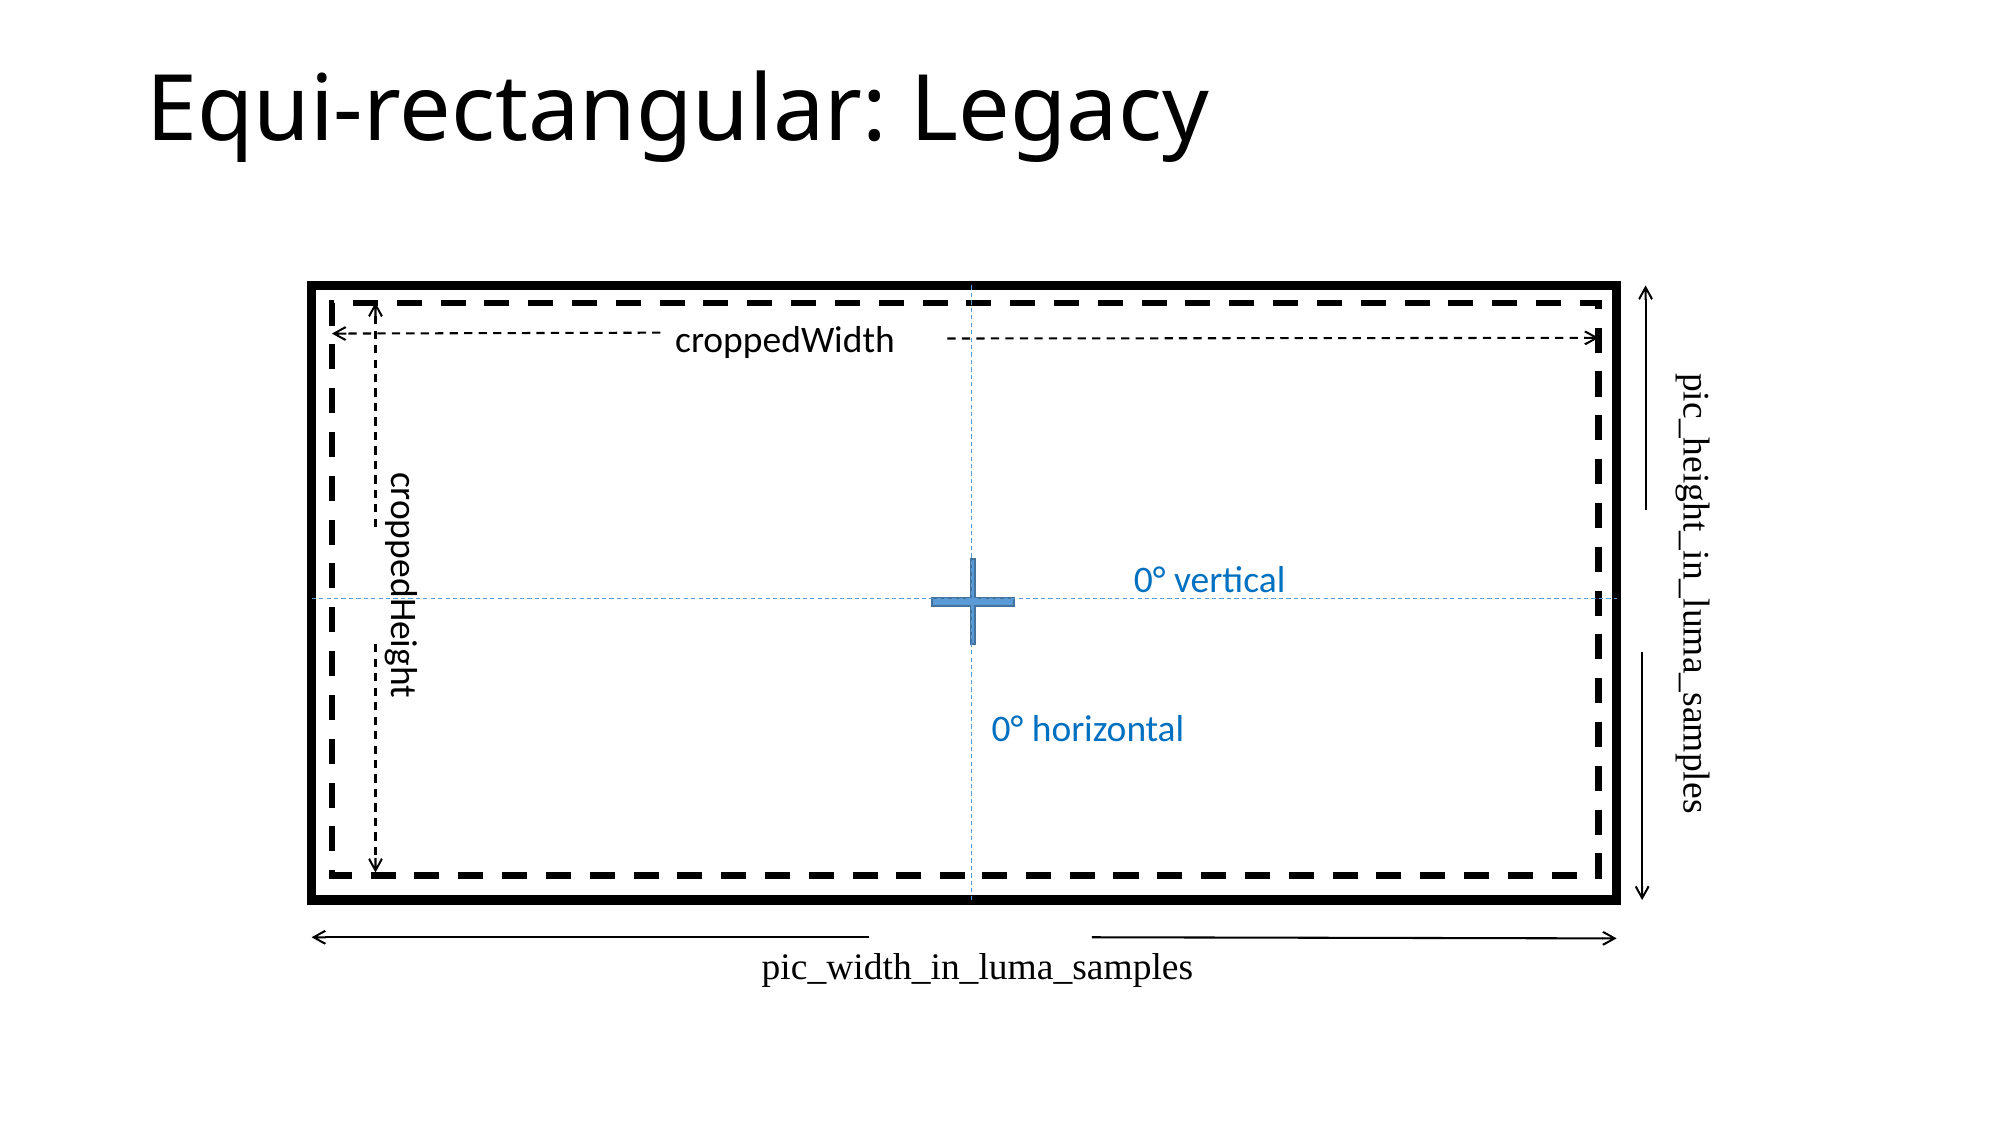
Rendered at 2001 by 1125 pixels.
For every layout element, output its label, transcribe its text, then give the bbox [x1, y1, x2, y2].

title Equi-rectangular: Legacy [131, 1, 1857, 219]
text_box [311, 285, 1729, 996]
